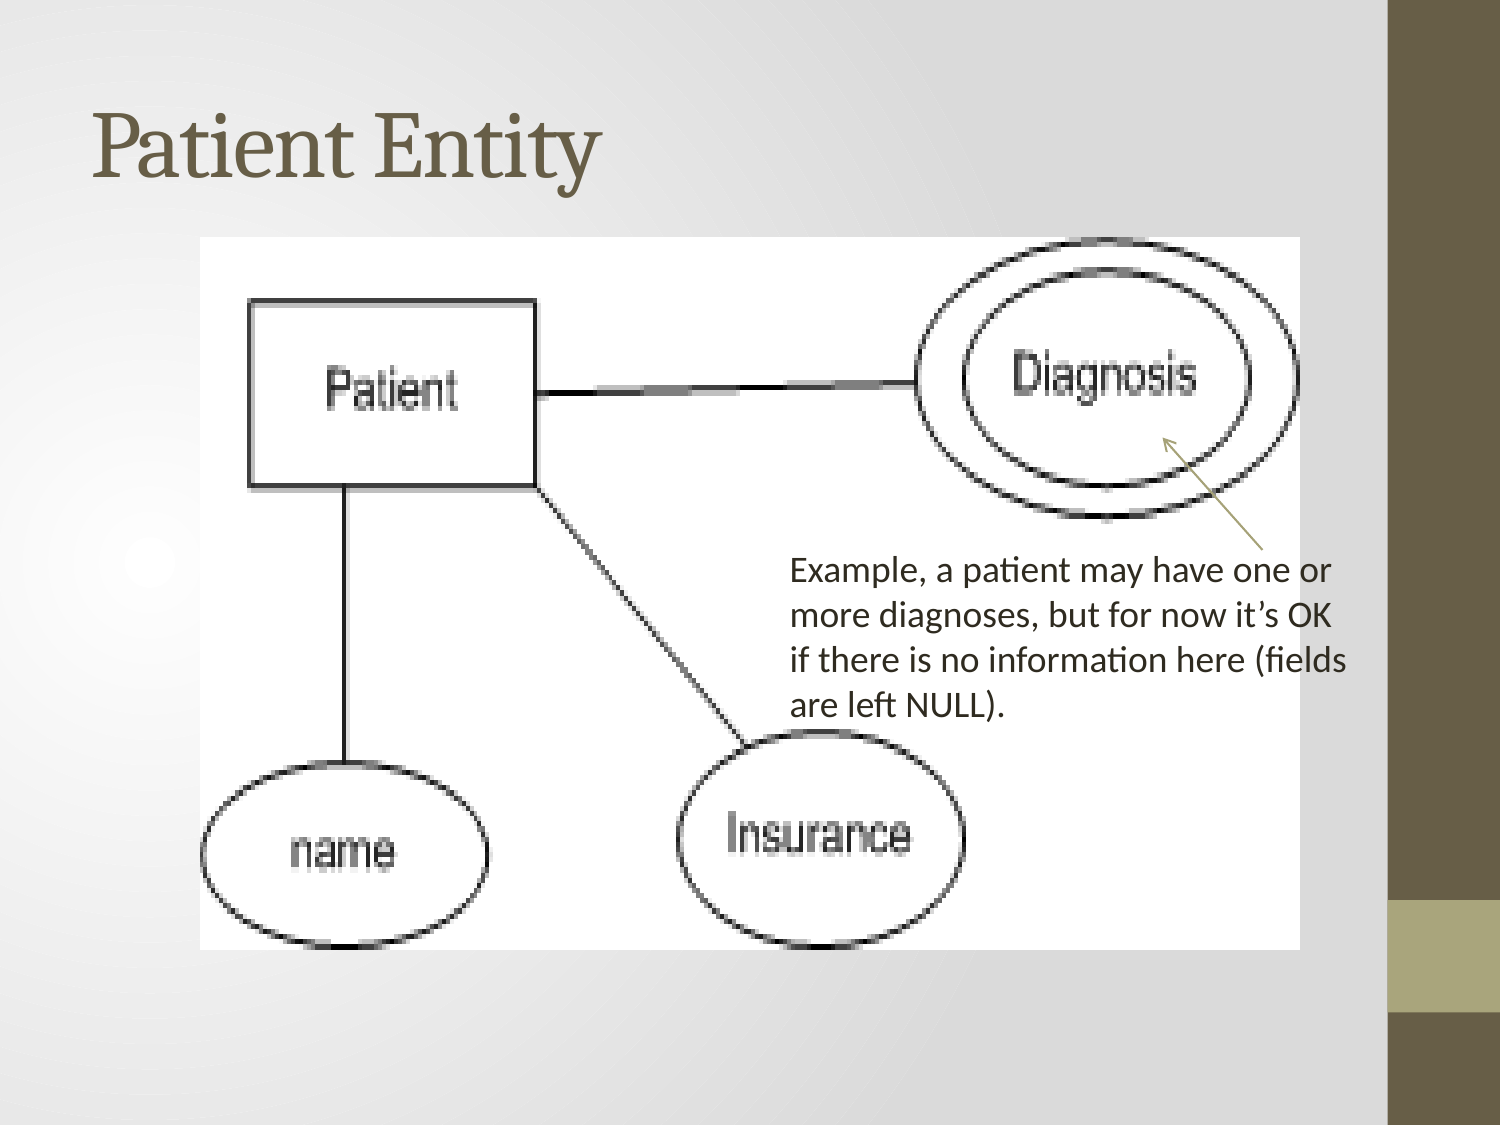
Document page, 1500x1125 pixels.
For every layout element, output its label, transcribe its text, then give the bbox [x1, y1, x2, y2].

title Patient Entity [75, 45, 1325, 233]
text_box Example, a patient may have one or more diagnoses, but for now it’s OK if there is no information here (fields are left NULL). [1311, 537, 1375, 733]
picture [199, 236, 1301, 951]
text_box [1161, 436, 1263, 551]
